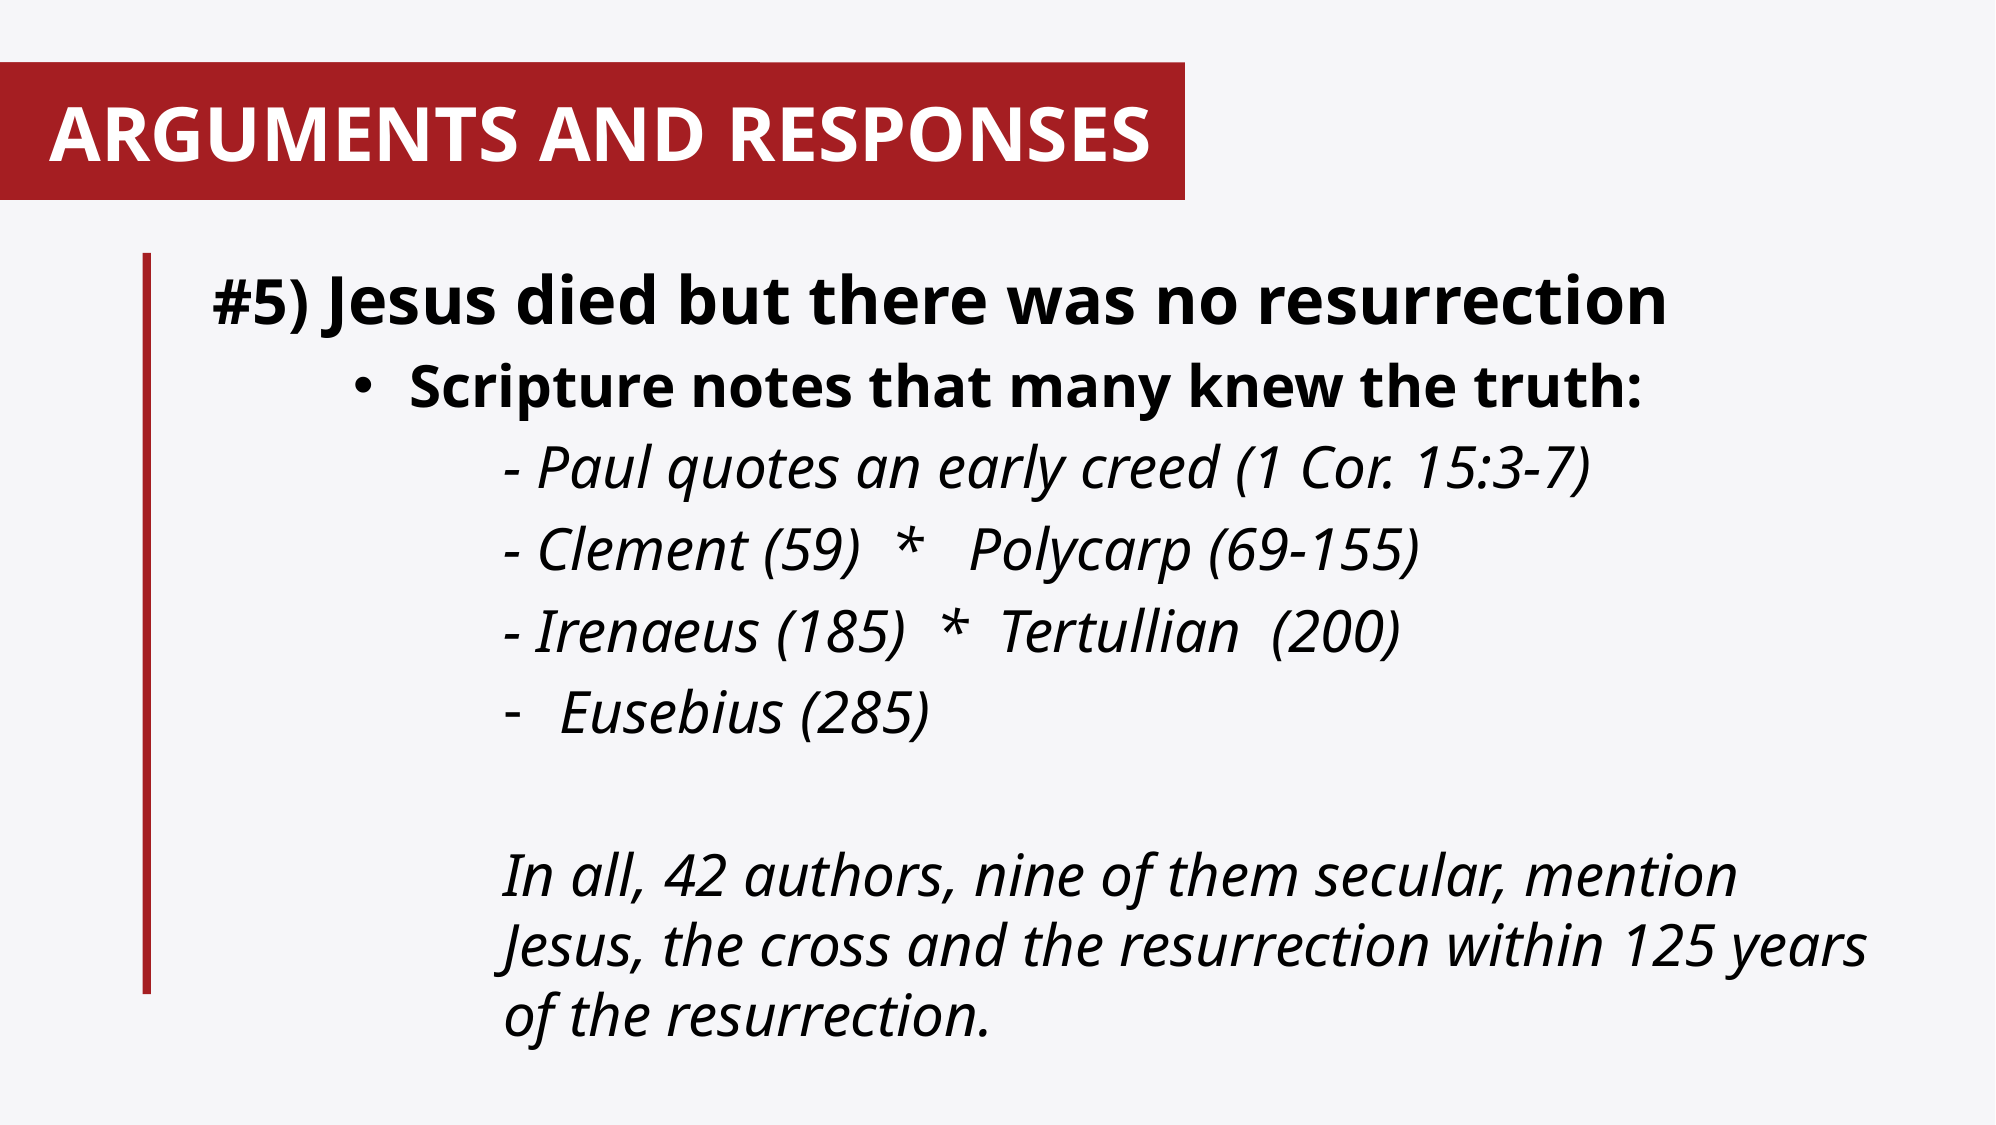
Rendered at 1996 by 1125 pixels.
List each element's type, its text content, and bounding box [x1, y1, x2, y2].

text_box ARGUMENTS AND RESPONSES [0, 62, 1185, 200]
subtitle #5) Jesus died but there was no resurrection Scripture notes that many knew the truth: - Paul quotes an early creed (1 Cor. 15:3-7) - Clement (59) * Polycarp (69-155) - Irenaeus (185) * Tertullian (200) Eusebius (285) In all, 42 authors, nine of them secular, mention Jesus, the cross and the resurrection within 125 years of the resurrection. [197, 249, 1885, 1125]
